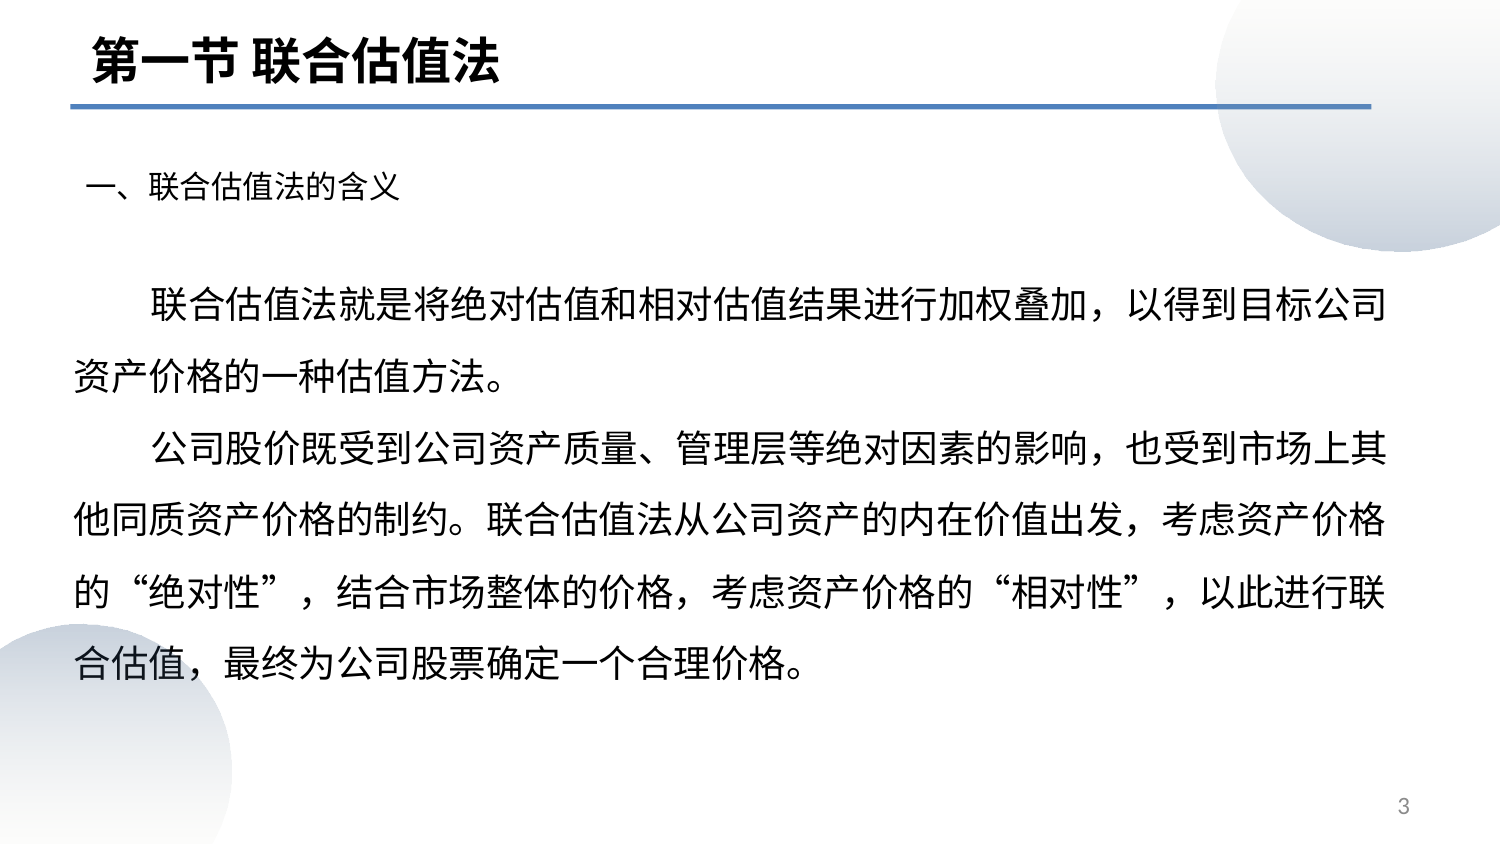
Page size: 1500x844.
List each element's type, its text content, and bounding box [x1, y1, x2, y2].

text_box [1213, 0, 1500, 255]
text_box [0, 621, 234, 844]
text_box 第一节 联合估值法 [74, 23, 1225, 96]
slide_number 3 [1074, 782, 1425, 827]
title 一、联合估值法的含义 [70, 140, 1276, 213]
list 联合估值法就是将绝对估值和相对估值结果进行加权叠加，以得到目标公司资产价格的一种估值方法。 公司股价既受到公司资产质量、管理层等绝对因素的影响，也受到市场上其他同质资产价格的制约。联合估值法从公司资产的内在价值出发，考虑资产价格的“绝对性”，结合市场整体的价格，考虑资产价格的“相对性”，以此进行联合估值，最终为公司股票确定一个合理价格。 [58, 246, 1409, 694]
